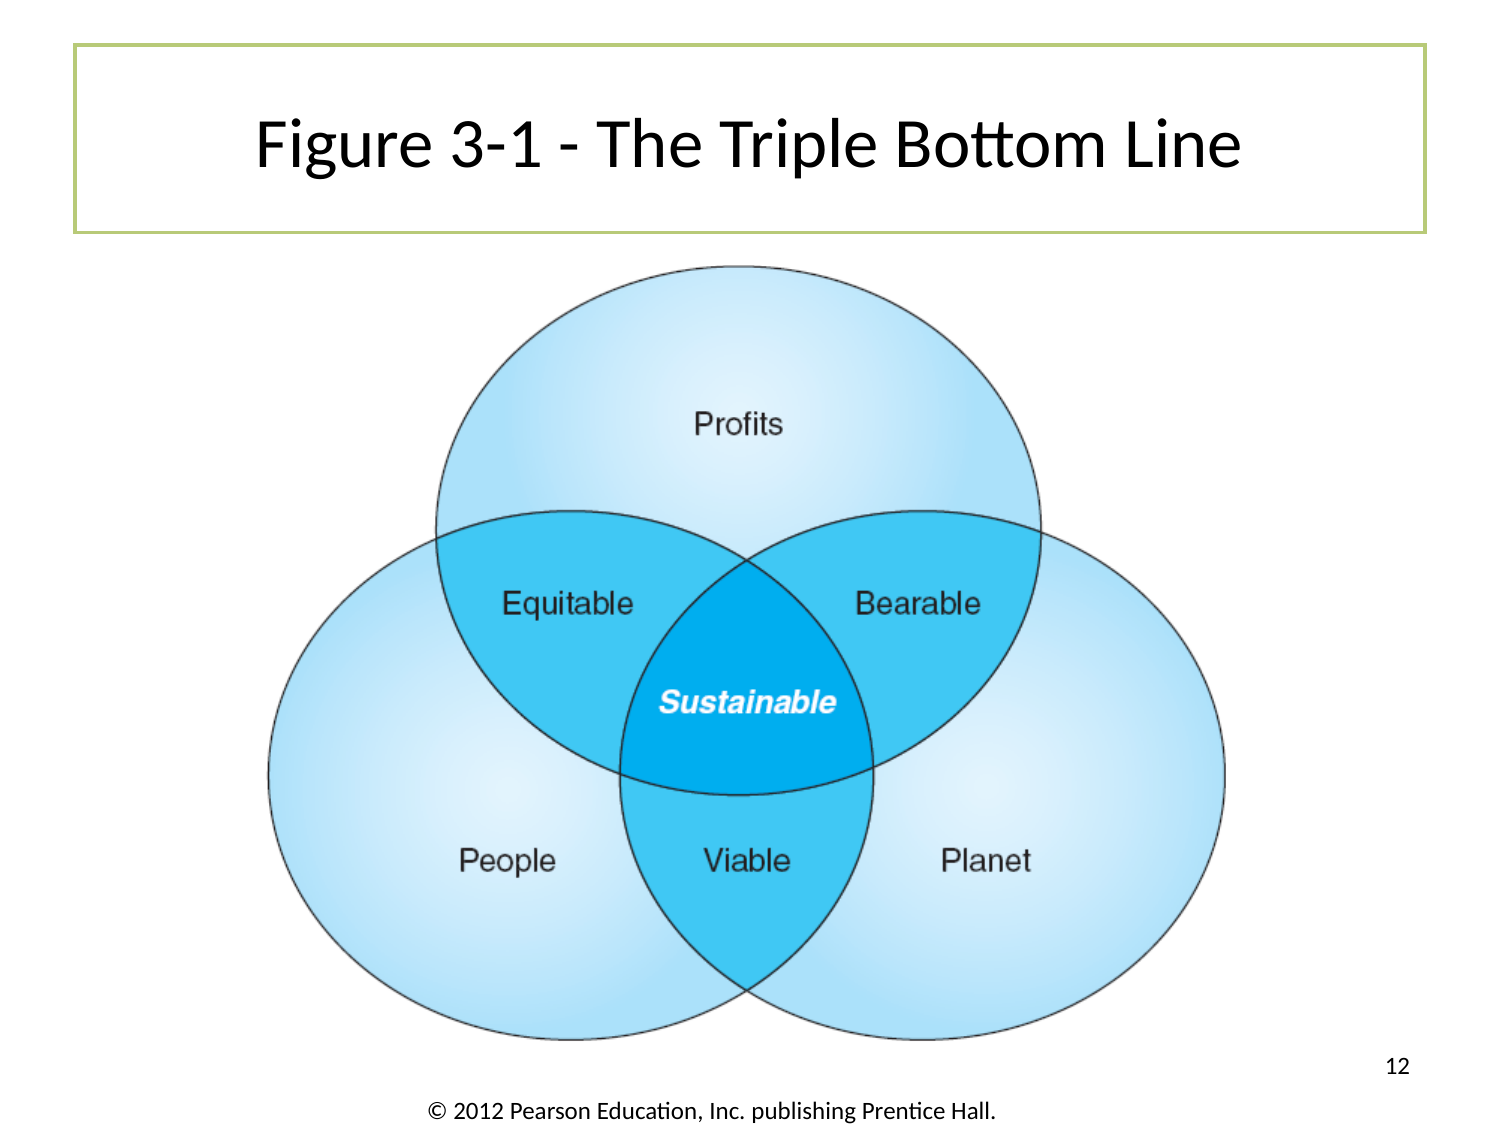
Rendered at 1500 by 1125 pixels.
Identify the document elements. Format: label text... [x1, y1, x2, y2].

picture [262, 264, 1232, 1051]
slide_number 12 [1074, 1042, 1425, 1103]
title Figure 3-1 - The Triple Bottom Line [73, 43, 1427, 234]
